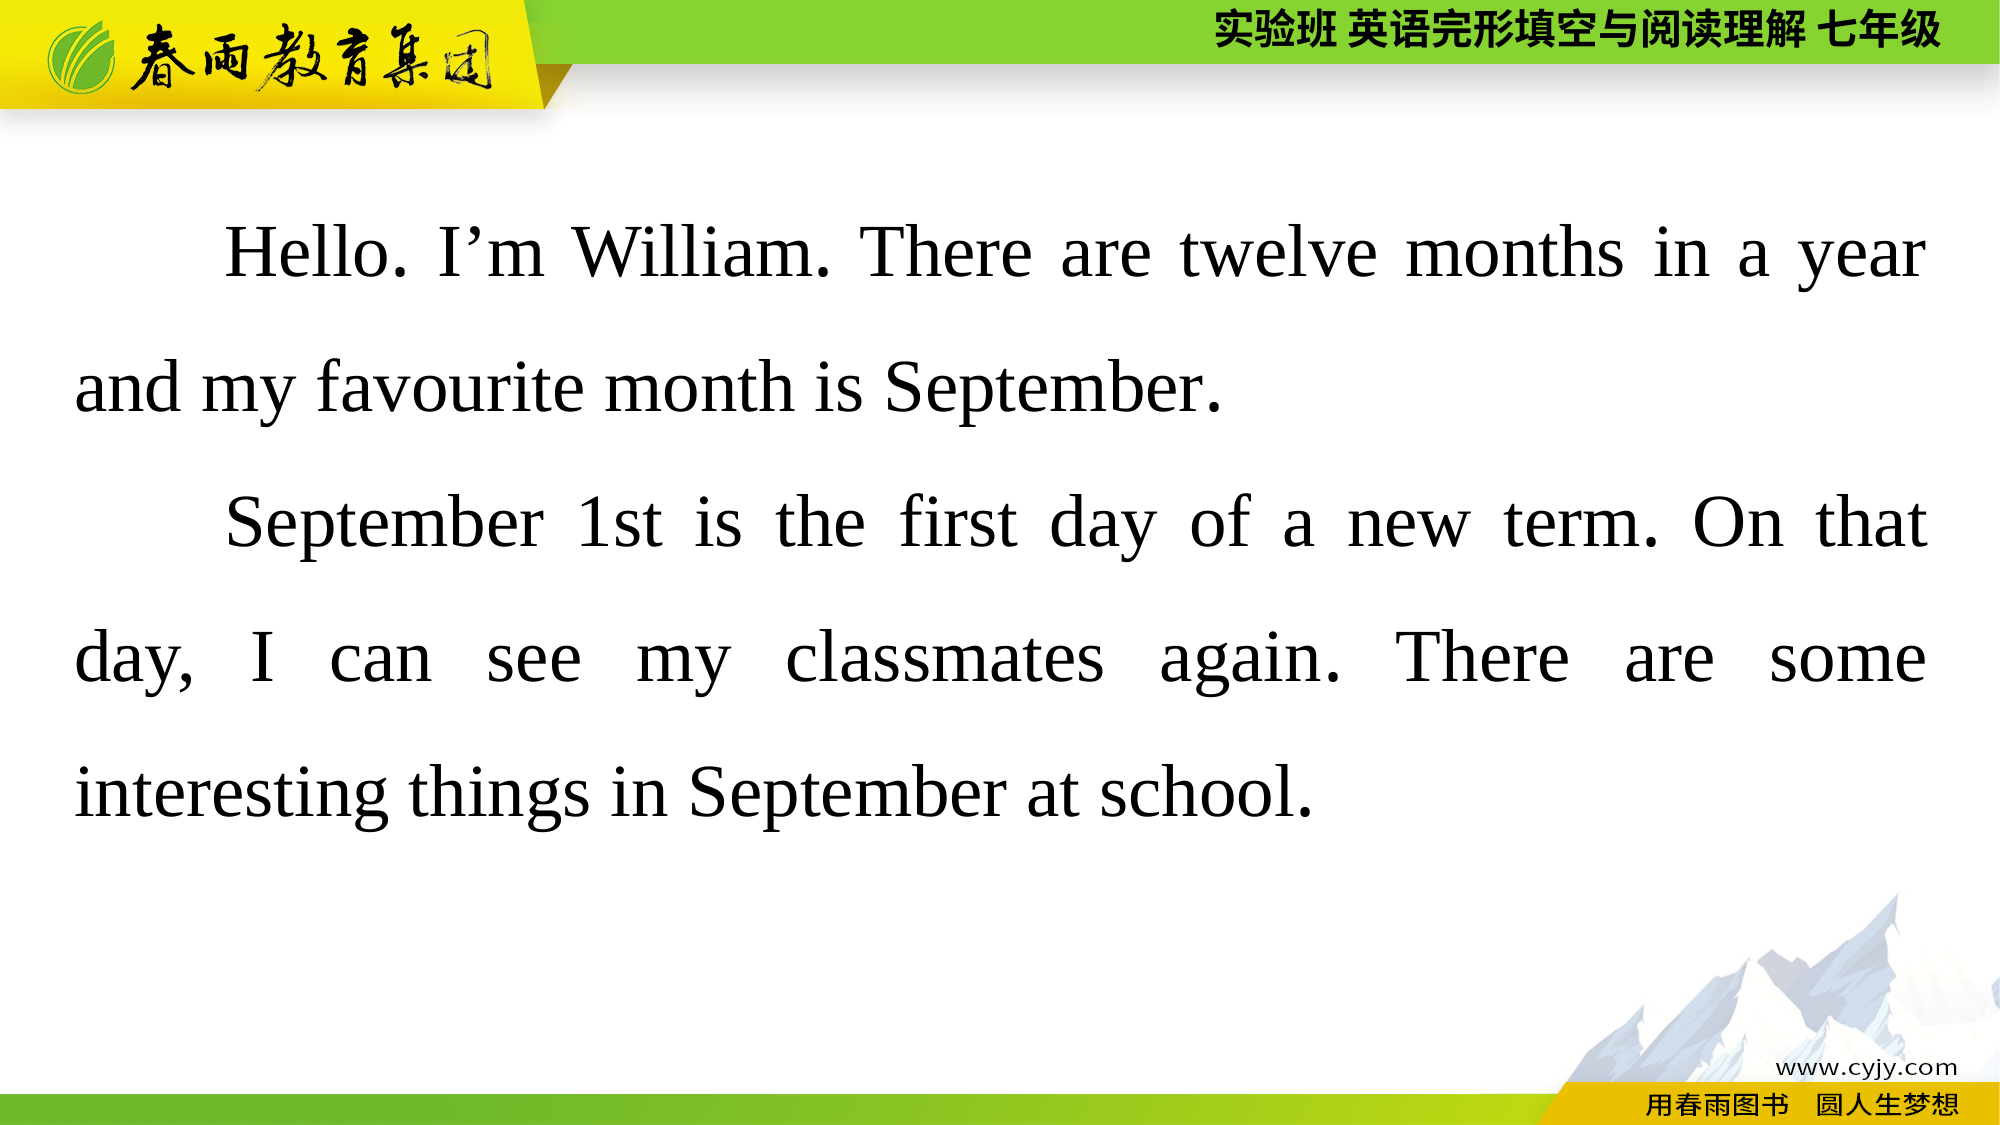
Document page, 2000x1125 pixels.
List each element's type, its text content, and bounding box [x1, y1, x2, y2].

list Hello. I’m William. There are twelve months in a year and my favourite month is September. September 1st is the first day of a new term. On that day, I can see my classmates again. There are some interesting things in September at school. [59, 149, 1944, 846]
picture [0, 0, 2000, 1125]
